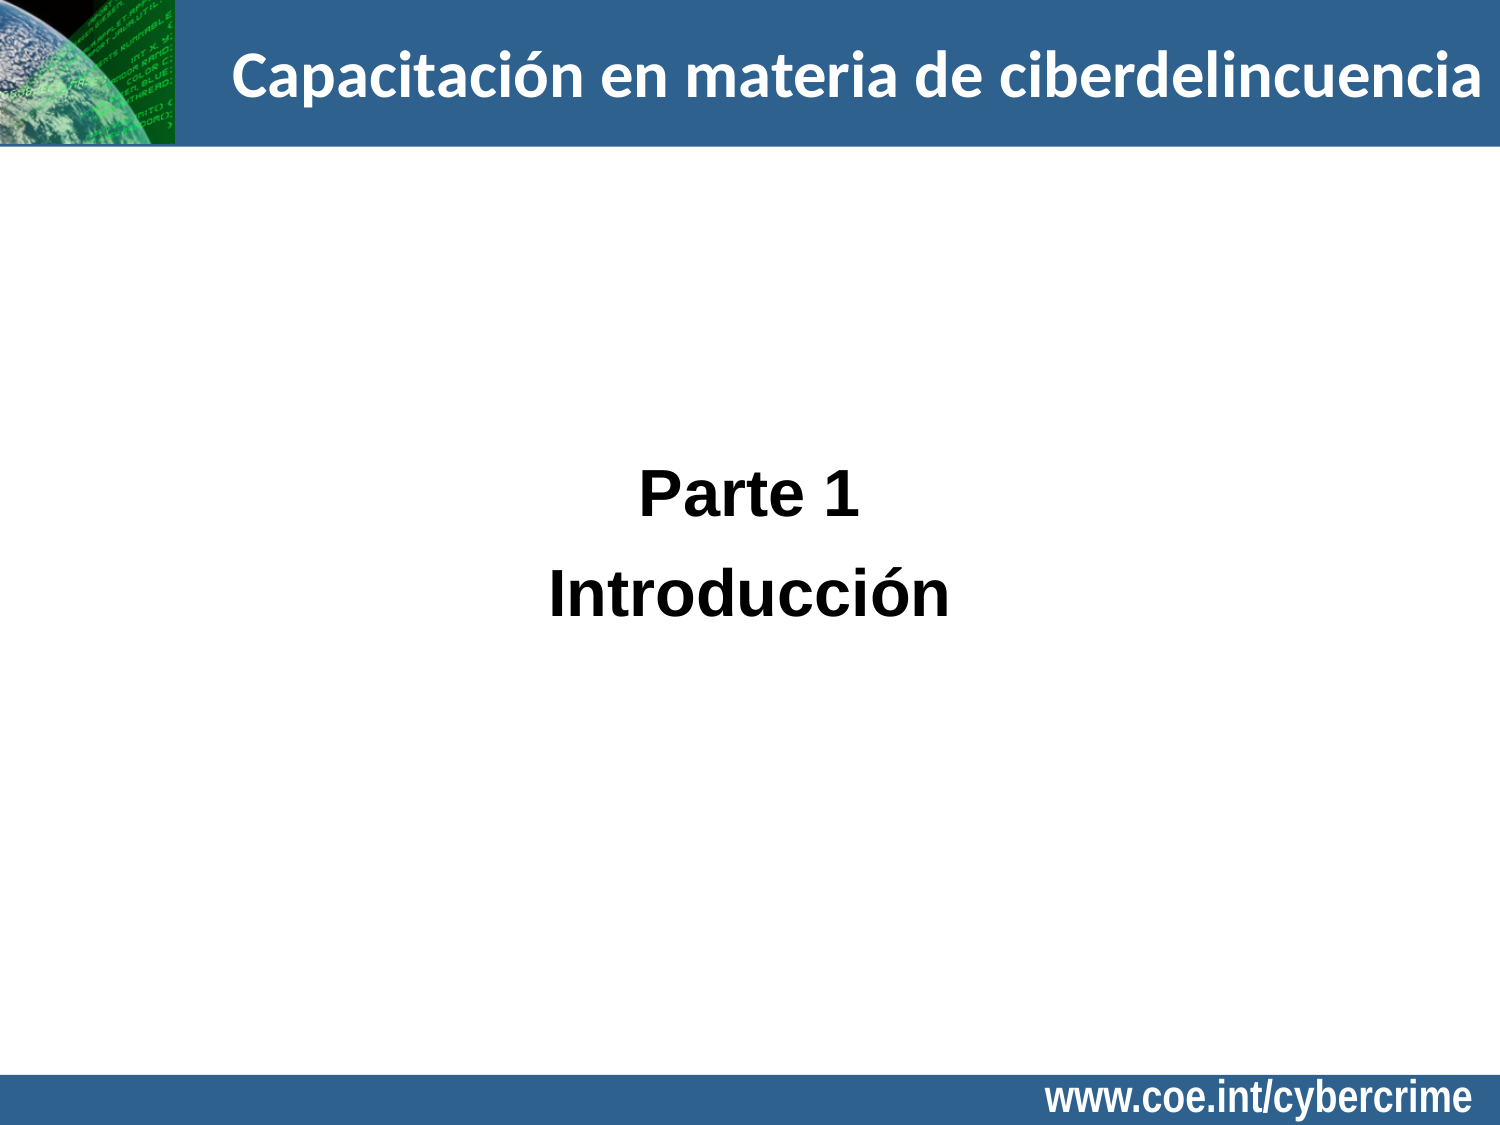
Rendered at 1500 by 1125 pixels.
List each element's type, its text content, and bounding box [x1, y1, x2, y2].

text_box [0, 1073, 1030, 1125]
text_box Capacitación en materia de ciberdelincuencia [177, 0, 1500, 149]
text_box www.coe.int/cybercrime [1030, 1059, 1500, 1125]
text_box Parte 1 Introducción [50, 457, 1450, 637]
picture [0, 0, 175, 144]
